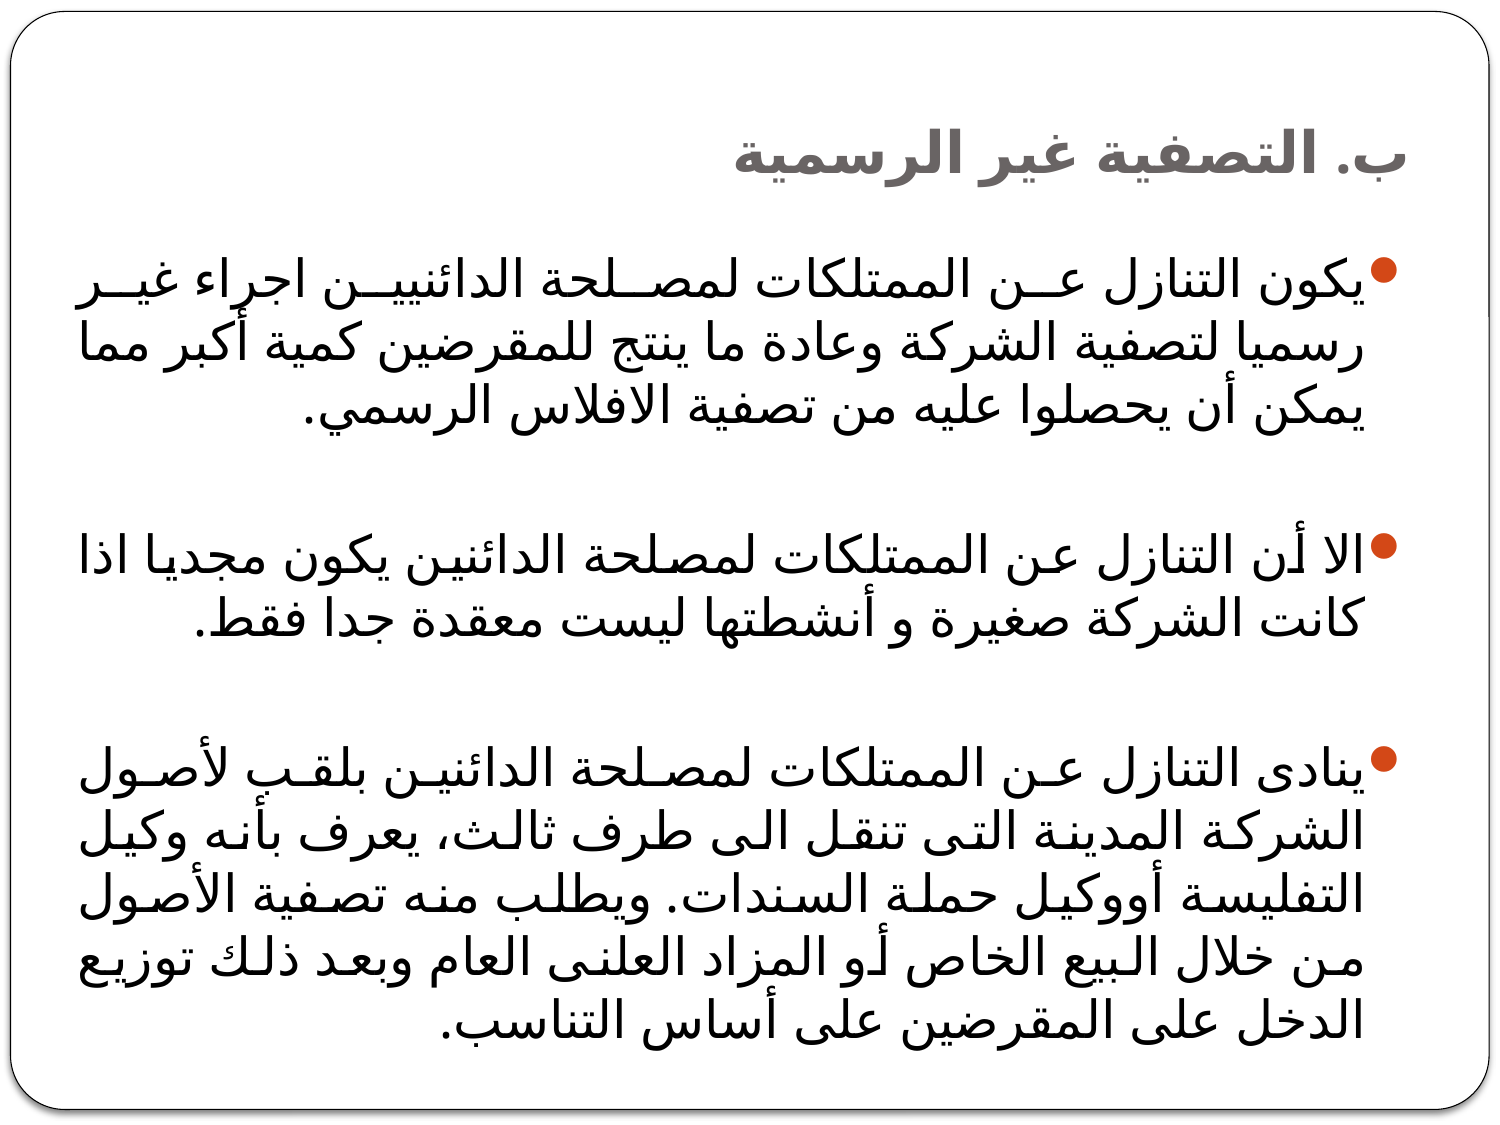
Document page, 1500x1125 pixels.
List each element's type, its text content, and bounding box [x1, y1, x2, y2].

list يكون التنازل عن الممتلكات لمصلحة الدائنيين اجراء غير رسميا لتصفية الشركة وعادة ما ينتج للمقرضين كمية أكبر مما يمكن أن يحصلوا عليه من تصفية الافلاس الرسمي. الا أن التنازل عن الممتلكات لمصلحة الدائنين يكون مجديا اذا كانت الشركة صغيرة و أنشطتها ليست معقدة جدا فقط. ينادى التنازل عن الممتلكات لمصلحة الدائنين بلقب لأصول الشركة المدينة التى تنقل الى طرف ثالث، يعرف بأنه وكيل التفليسة أووكيل حملة السندات. ويطلب منه تصفية الأصول من خلال البيع الخاص أو المزاد العلنى العام وبعد ذلك توزيع الدخل على المقرضين على أساس التناسب. [62, 237, 1425, 1063]
title ب. التصفية غير الرسمية [150, 45, 1425, 200]
